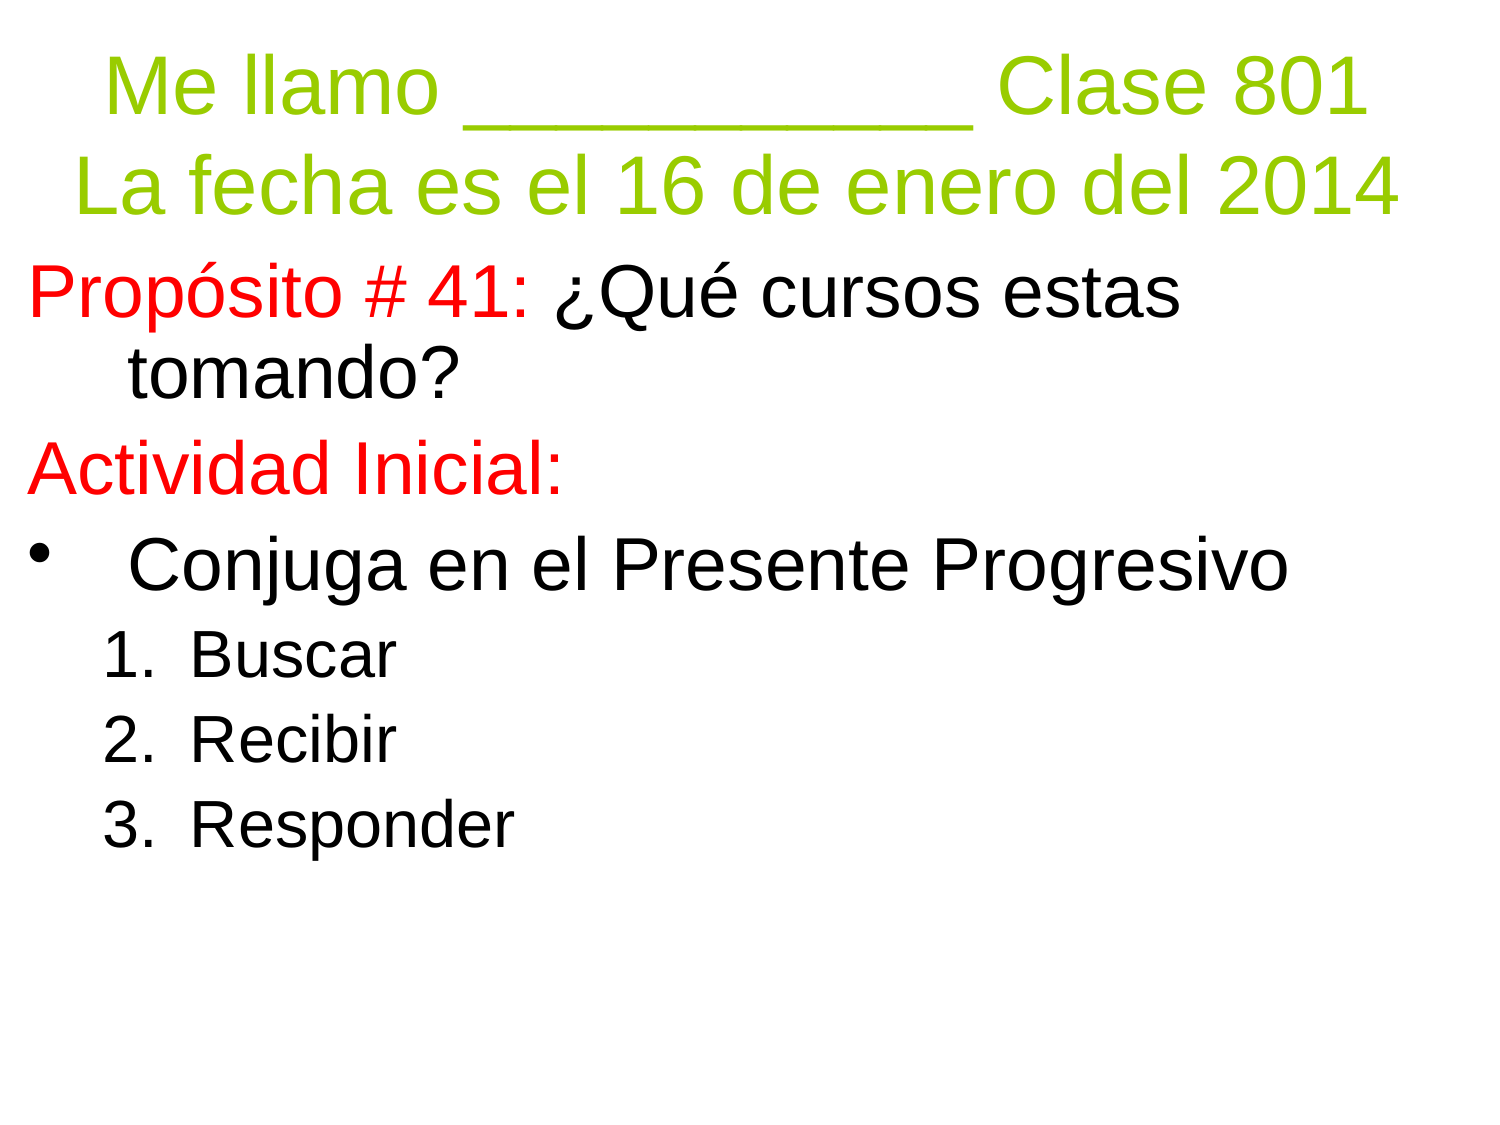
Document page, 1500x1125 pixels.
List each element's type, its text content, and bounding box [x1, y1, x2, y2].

title Me llamo ___________ Clase 801 La fecha es el 16 de enero del 2014 [24, 37, 1450, 225]
list Propósito # 41: ¿Qué cursos estas tomando? Actividad Inicial: Conjuga en el Presente Progresivo Buscar Recibir Responder [12, 245, 1500, 988]
